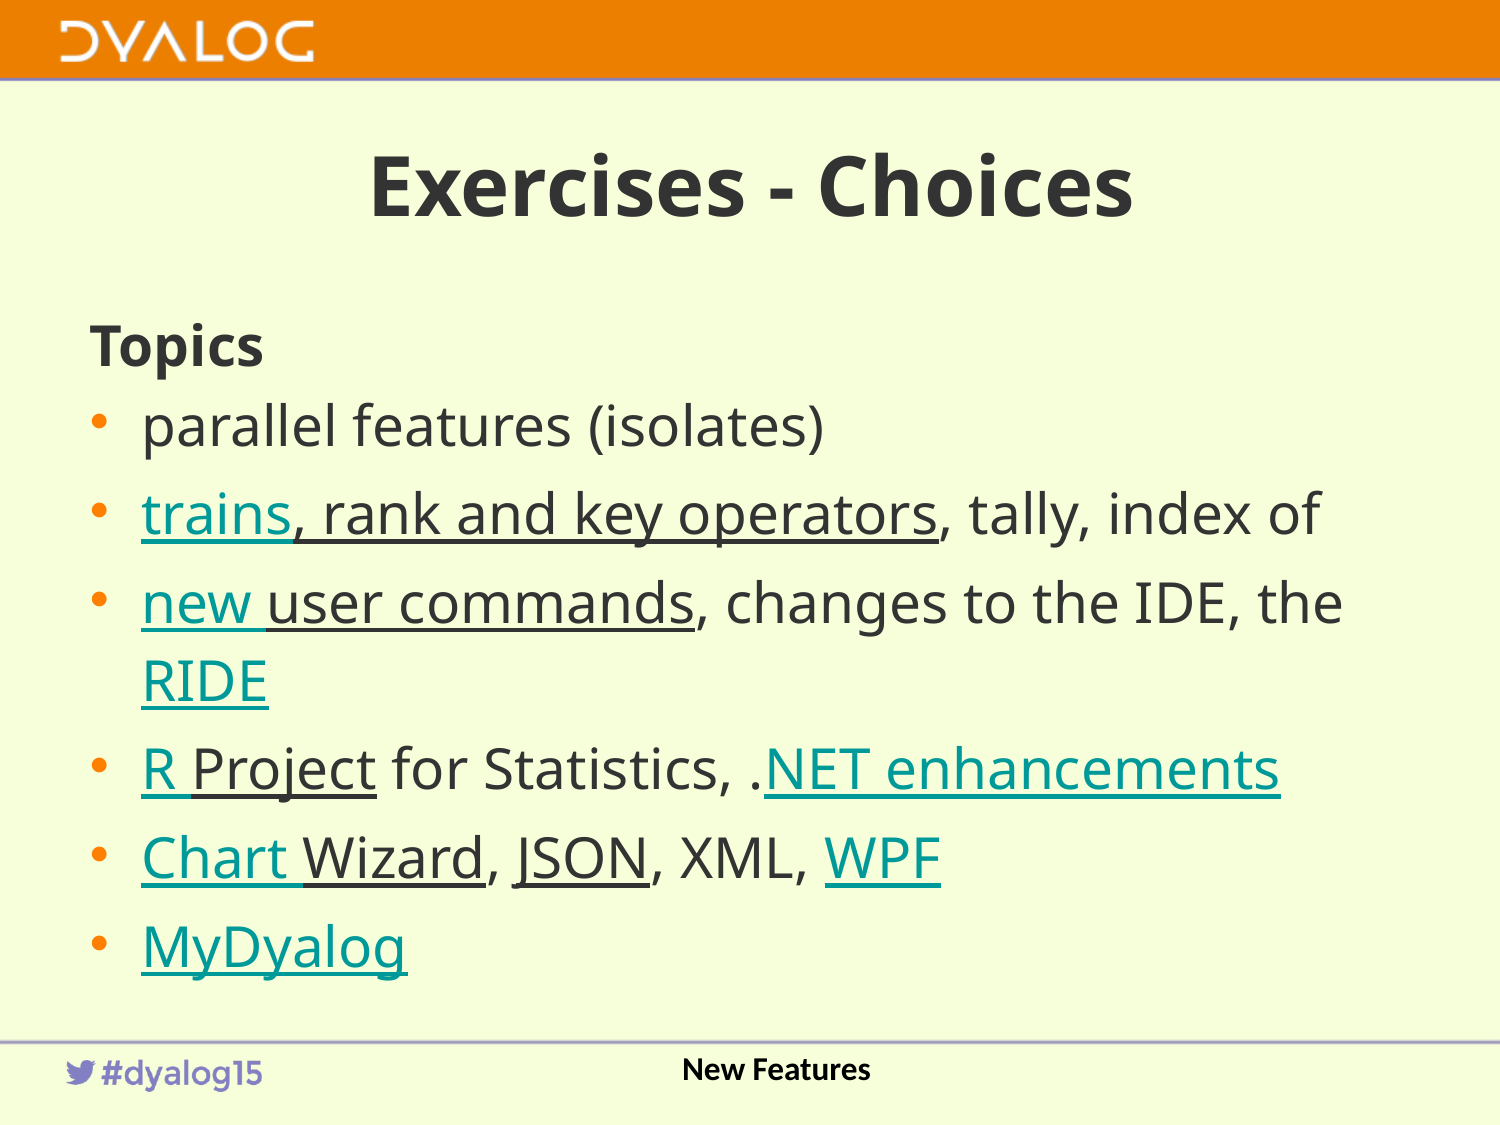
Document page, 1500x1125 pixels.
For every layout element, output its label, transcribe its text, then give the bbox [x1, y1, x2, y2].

footer New Features [667, 1039, 892, 1100]
picture [0, 0, 1500, 1125]
title Exercises - Choices [76, 125, 1427, 256]
list Topics parallel features (isolates) trains, rank and key operators, tally, index of new user commands, changes to the IDE, the RIDE R Project for Statistics, .NET enhancements Chart Wizard, JSON, XML, WPF MyDyalog [75, 302, 1425, 1005]
